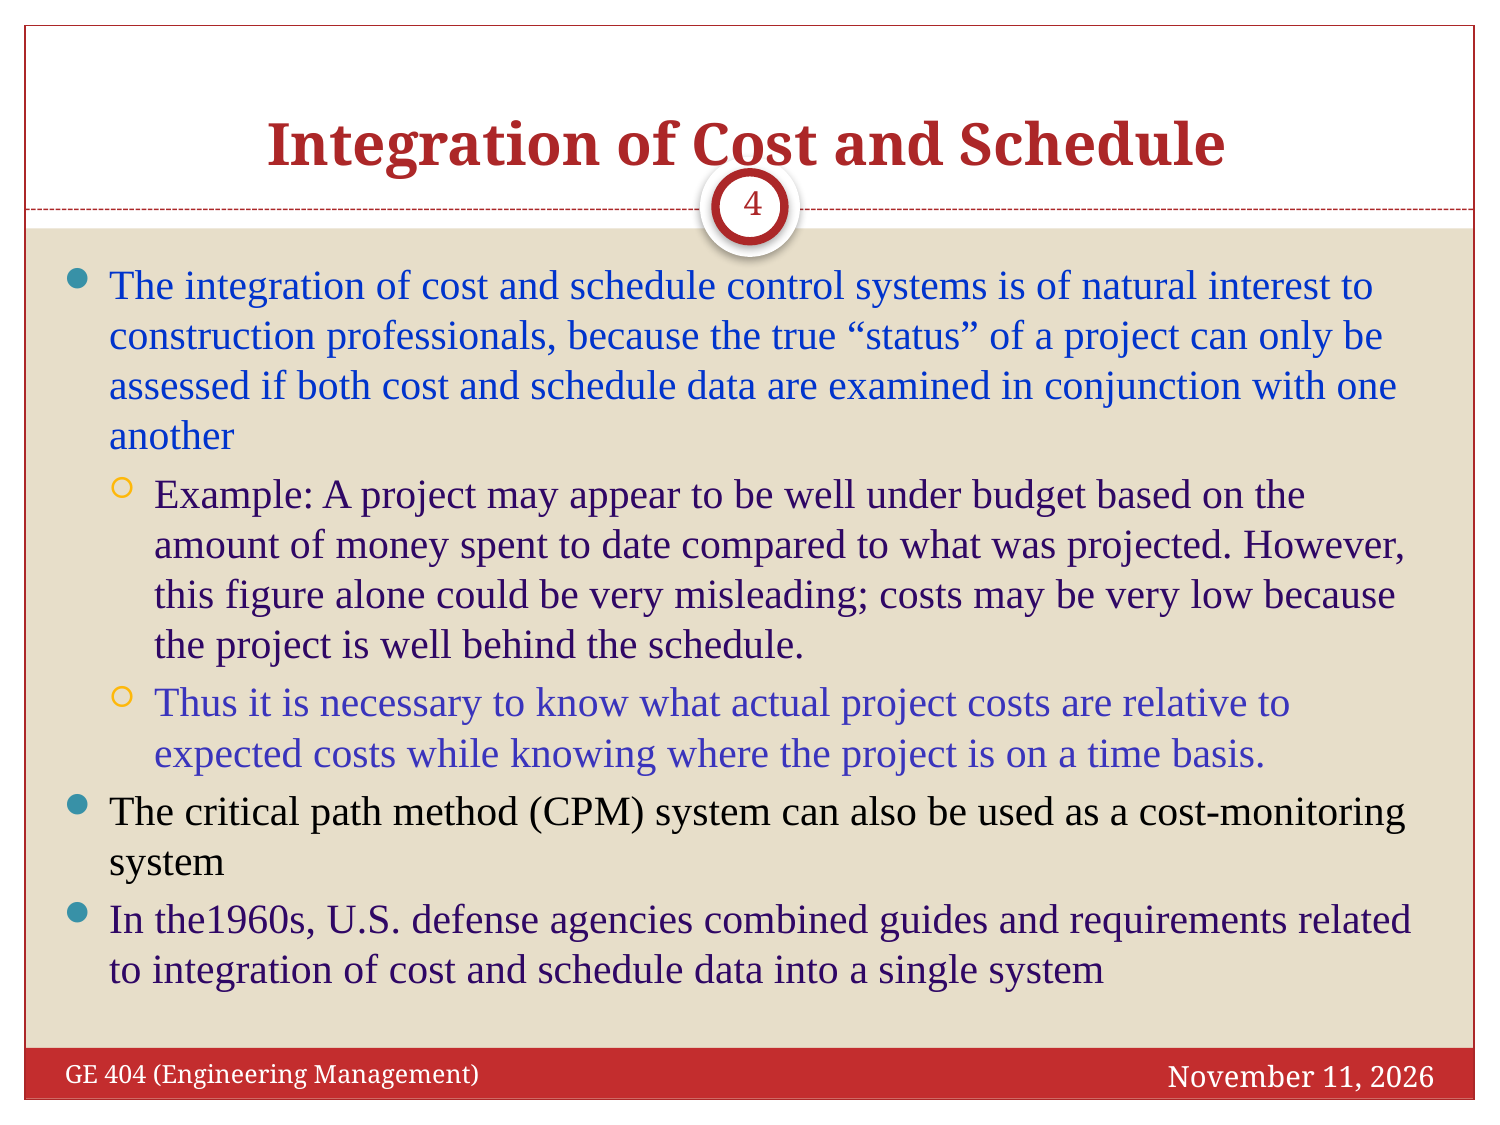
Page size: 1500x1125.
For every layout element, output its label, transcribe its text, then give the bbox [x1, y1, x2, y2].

list The integration of cost and schedule control systems is of natural interest to construction professionals, because the true “status” of a project can only be assessed if both cost and schedule data are examined in conjunction with one another Example: A project may appear to be well under budget based on the amount of money spent to date compared to what was projected. However, this figure alone could be very misleading; costs may be very low because the project is well behind the schedule. Thus it is necessary to know what actual project costs are relative to expected costs while knowing where the project is on a time basis. The critical path method (CPM) system can also be used as a cost-monitoring system In the1960s, U.S. defense agencies combined guides and requirements related to integration of cost and schedule data into a single system [49, 250, 1445, 1001]
slide_number 4 [715, 168, 791, 241]
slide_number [950, 1050, 1450, 1111]
footer GE 404 (Engineering Management) [50, 1051, 638, 1112]
title Integration of Cost and Schedule [47, 60, 1448, 185]
